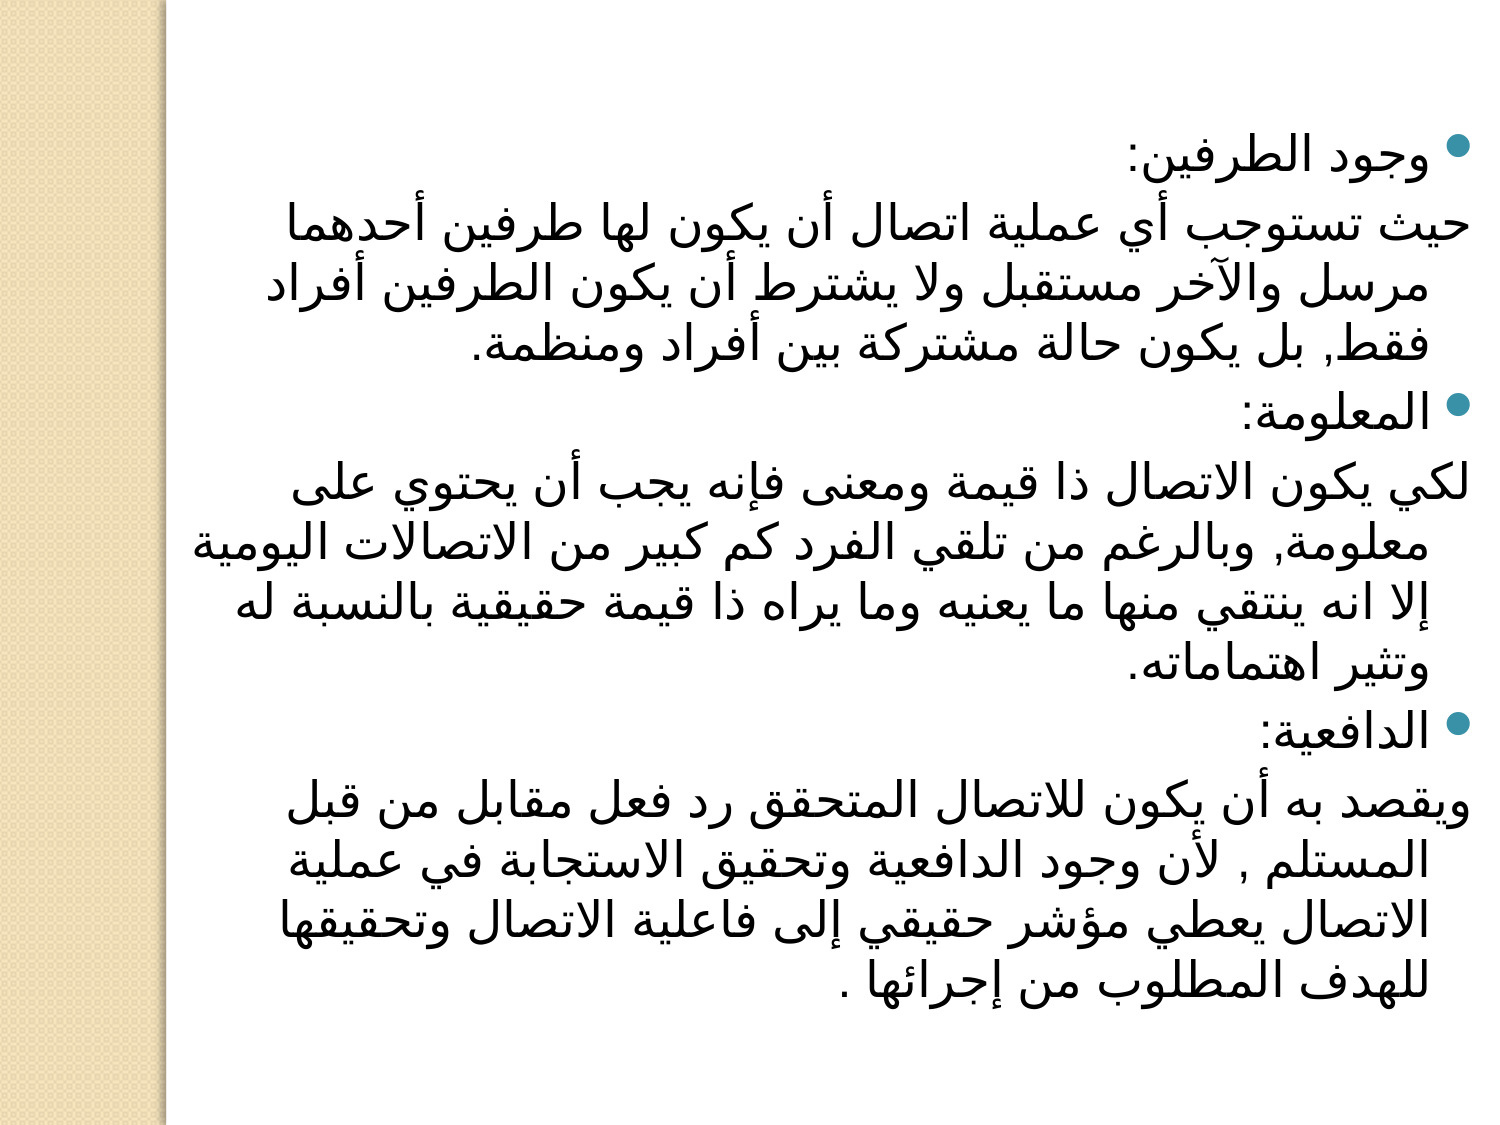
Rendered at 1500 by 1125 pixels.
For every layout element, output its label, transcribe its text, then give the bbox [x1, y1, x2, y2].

list وجود الطرفين: حيث تستوجب أي عملية اتصال أن يكون لها طرفين أحدهما مرسل والآخر مستقبل ولا يشترط أن يكون الطرفين أفراد فقط, بل يكون حالة مشتركة بين أفراد ومنظمة. المعلومة: لكي يكون الاتصال ذا قيمة ومعنى فإنه يجب أن يحتوي على معلومة, وبالرغم من تلقي الفرد كم كبير من الاتصالات اليومية إلا انه ينتقي منها ما يعنيه وما يراه ذا قيمة حقيقية بالنسبة له وتثير اهتماماته. الدافعية: ويقصد به أن يكون للاتصال المتحقق رد فعل مقابل من قبل المستلم , لأن وجود الدافعية وتحقيق الاستجابة في عملية الاتصال يعطي مؤشر حقيقي إلى فاعلية الاتصال وتحقيقها للهدف المطلوب من إجرائها . [167, 113, 1500, 1024]
